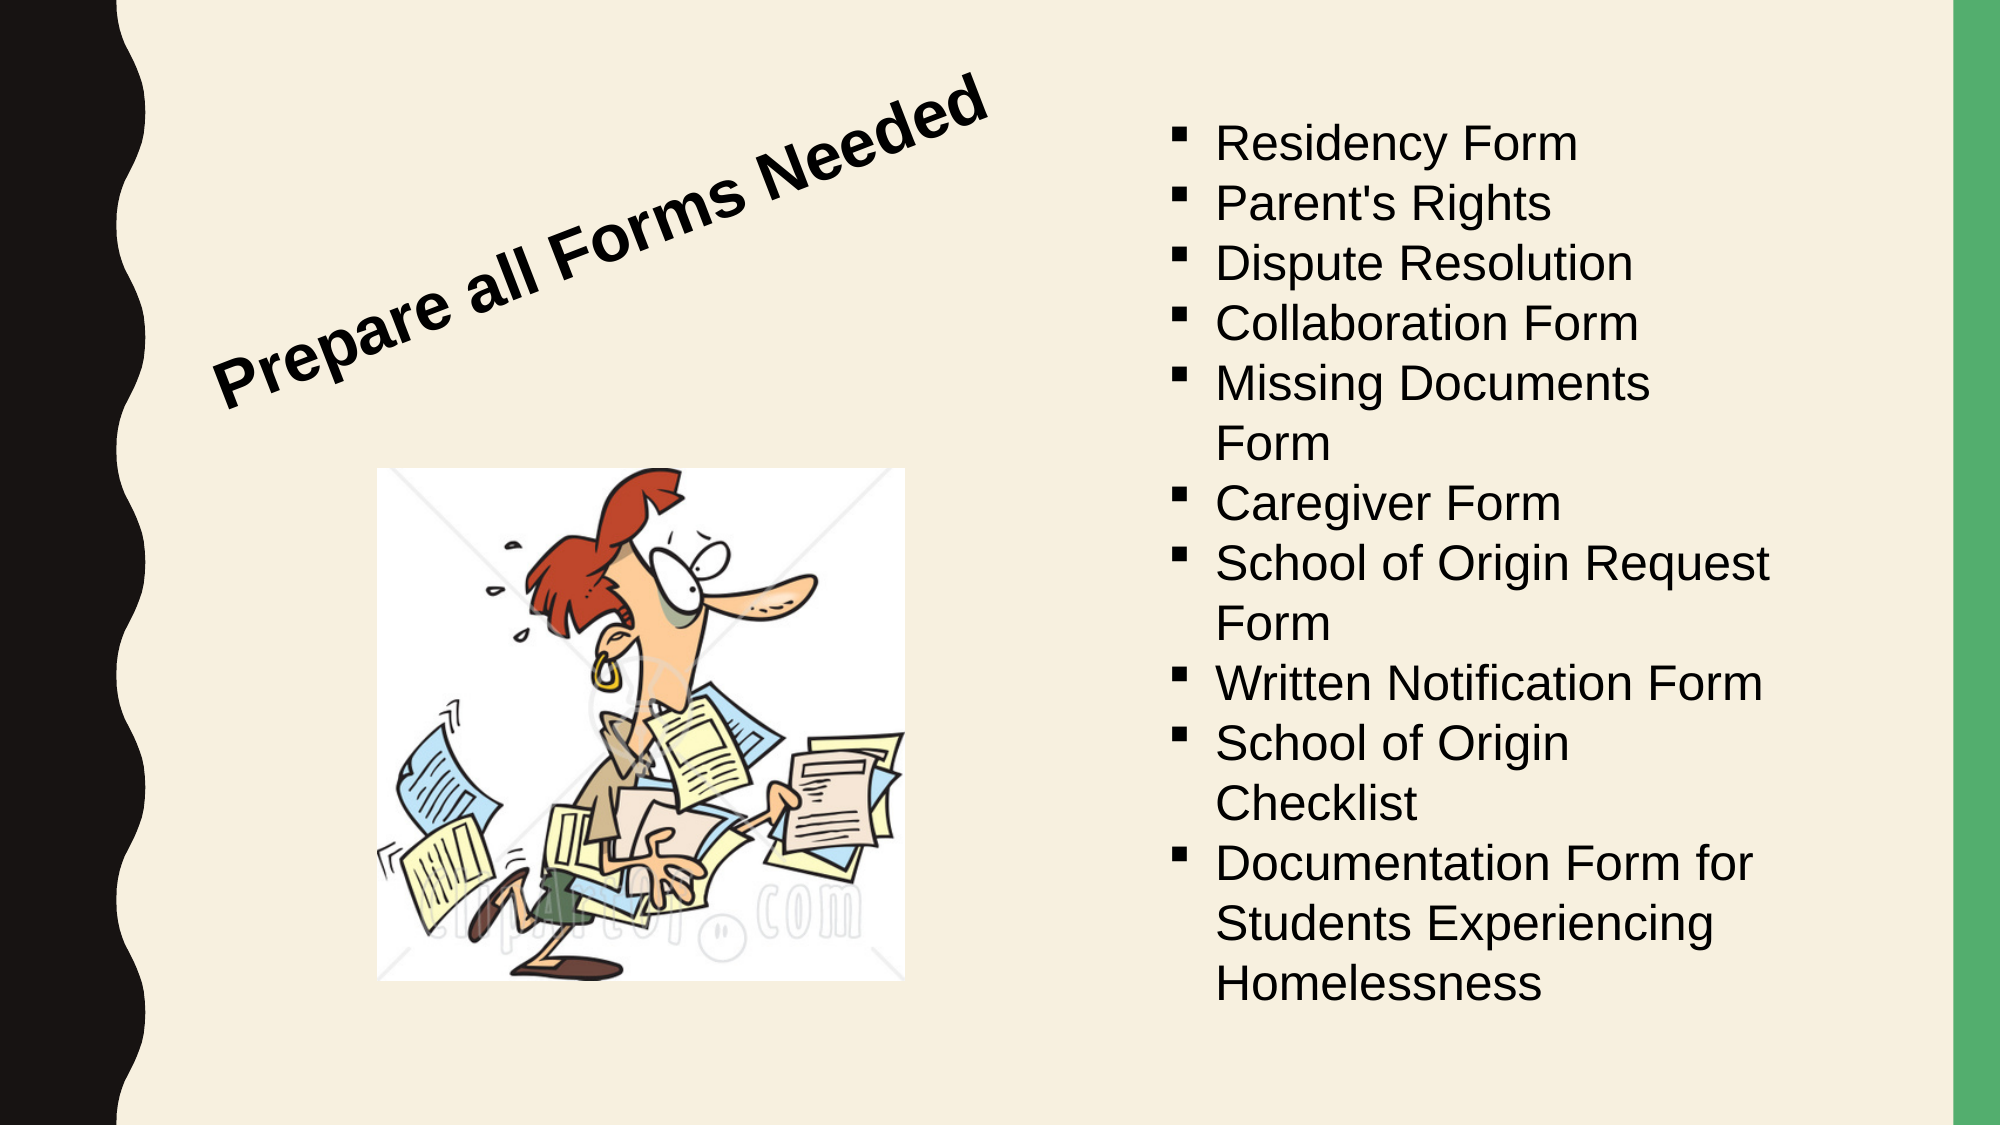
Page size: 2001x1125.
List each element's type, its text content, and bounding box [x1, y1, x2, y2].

text_box Prepare all Forms Needed [185, 40, 1015, 437]
text_box Residency Form Parent's Rights Dispute Resolution Collaboration Form Missing Documents Form Caregiver Form School of Origin Request Form Written Notification Form School of Origin Checklist Documentation Form for Students Experiencing Homelessness [1153, 103, 1789, 1018]
picture [377, 468, 905, 981]
